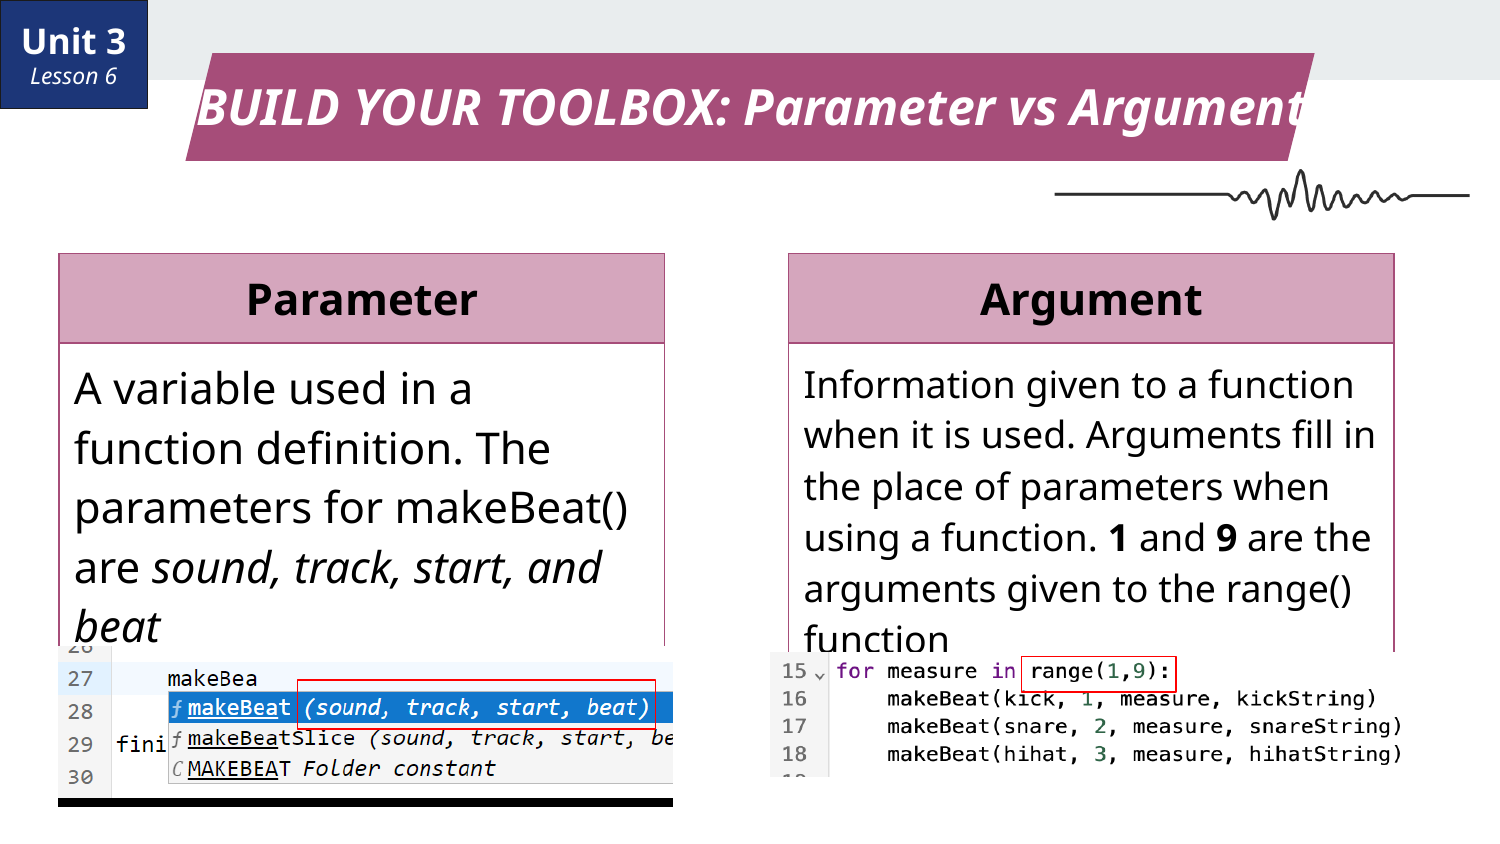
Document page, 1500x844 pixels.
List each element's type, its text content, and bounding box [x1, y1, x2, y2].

table_cell Information given to a function when it is used. Arguments fill in the place of parameters when using a function. 1 and 9 are the arguments given to the range() function [789, 344, 1393, 650]
picture [58, 645, 673, 826]
text_box Unit 3 Lesson 6 [0, 0, 148, 109]
table_header Argument [789, 254, 1393, 342]
table_cell A variable used in a function definition. The parameters for makeBeat() are sound, track, start, and beat [60, 344, 664, 644]
text_box [185, 155, 1290, 161]
picture [770, 652, 1414, 777]
title BUILD YOUR TOOLBOX: Parameter vs Argument [59, 60, 1457, 155]
table_header Parameter [60, 254, 664, 342]
picture [1054, 160, 1470, 224]
text_box [210, 53, 1315, 60]
